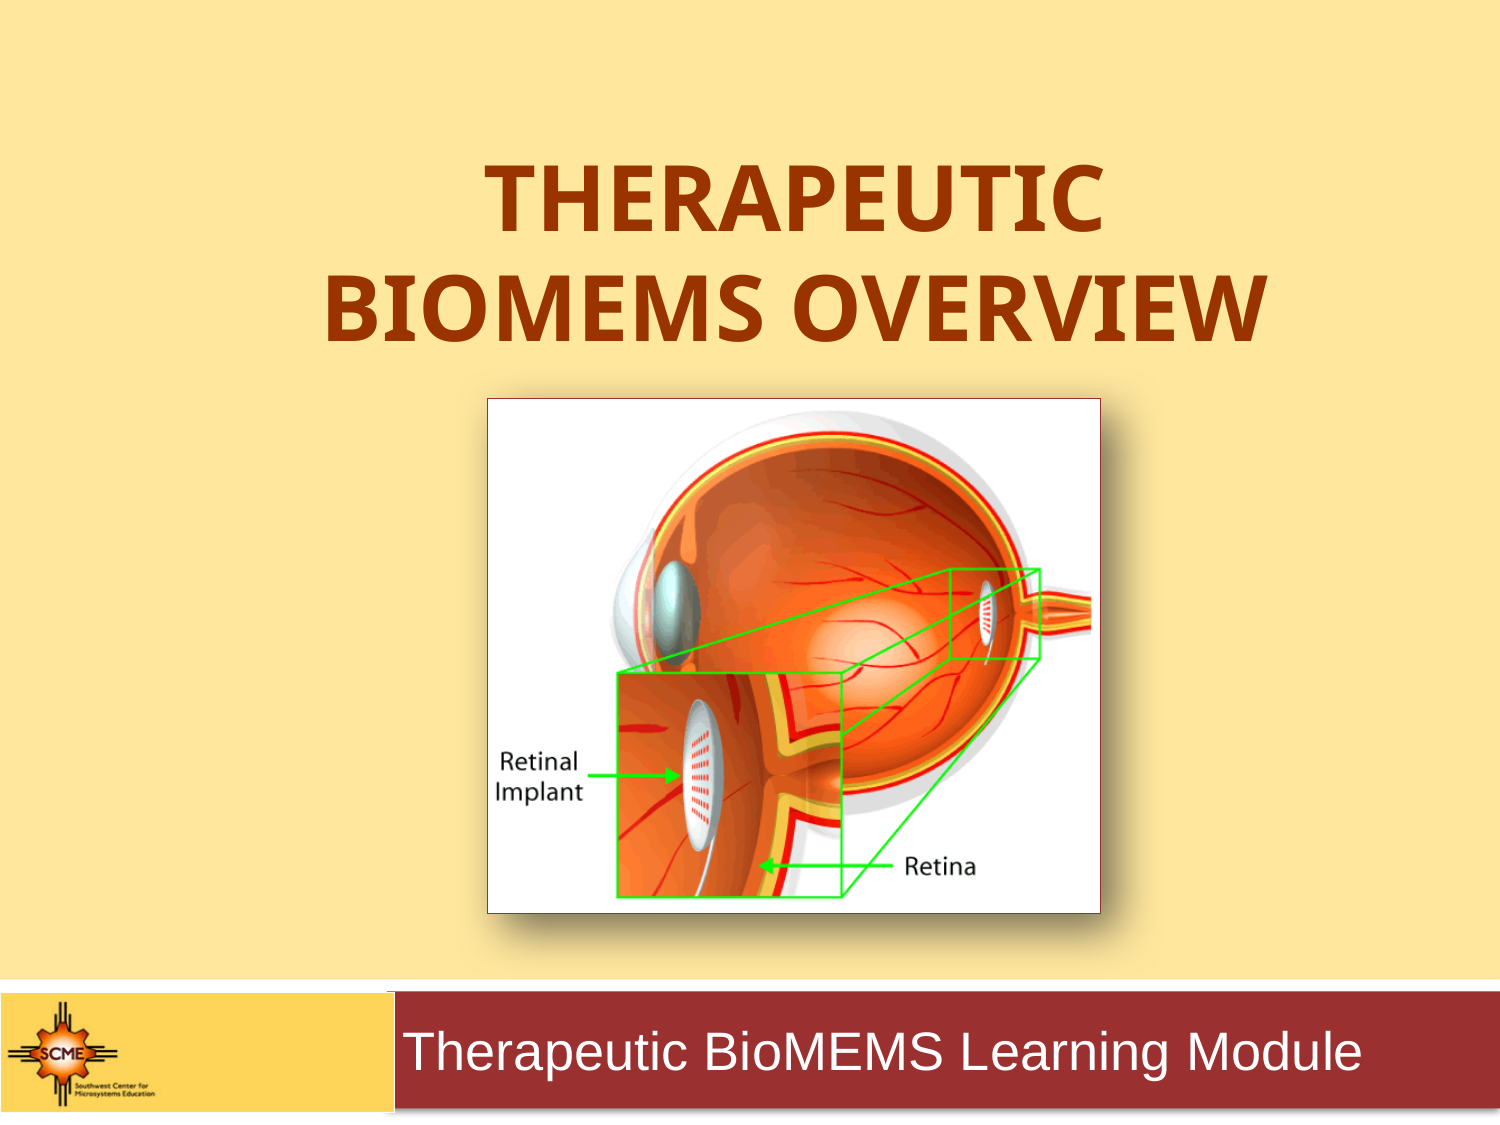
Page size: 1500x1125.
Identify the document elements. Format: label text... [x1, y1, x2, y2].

title Therapeutic bioMEMS Overview [264, 67, 1327, 368]
subtitle Therapeutic BioMEMS Learning Module [387, 992, 1488, 1105]
picture [487, 397, 1102, 914]
picture [0, 992, 395, 1113]
